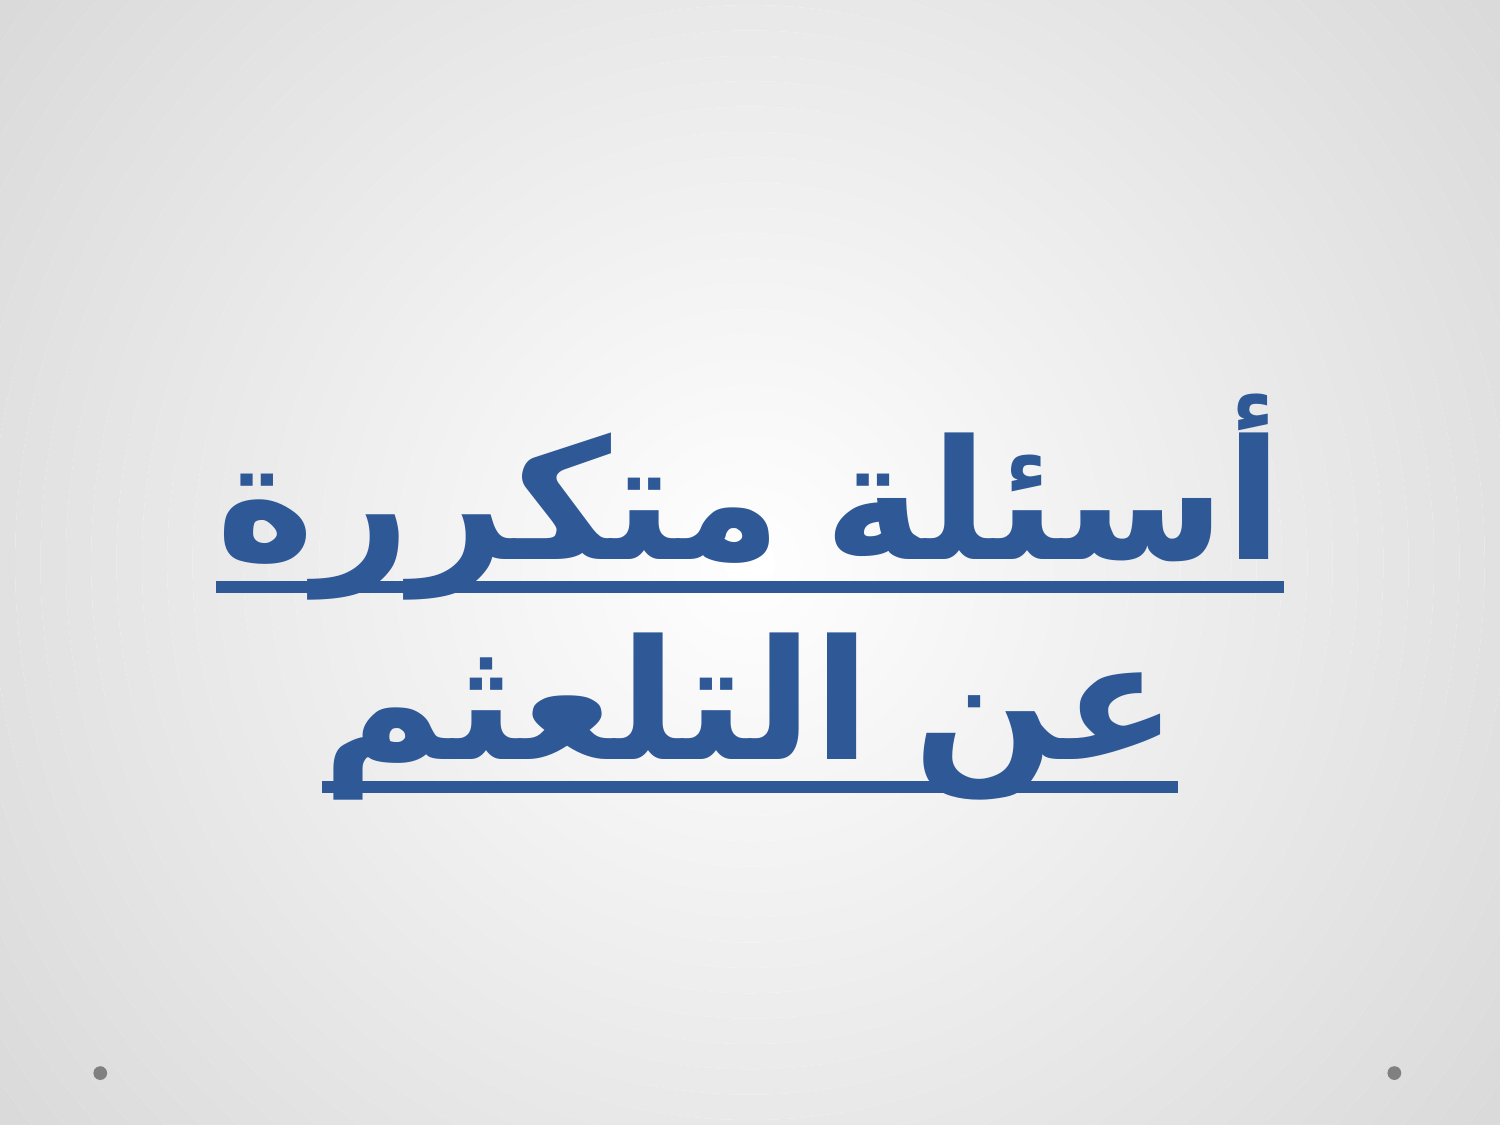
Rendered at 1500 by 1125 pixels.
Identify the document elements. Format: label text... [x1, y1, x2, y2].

title أسئلة متكررة عن التلعثم [112, 99, 1388, 800]
